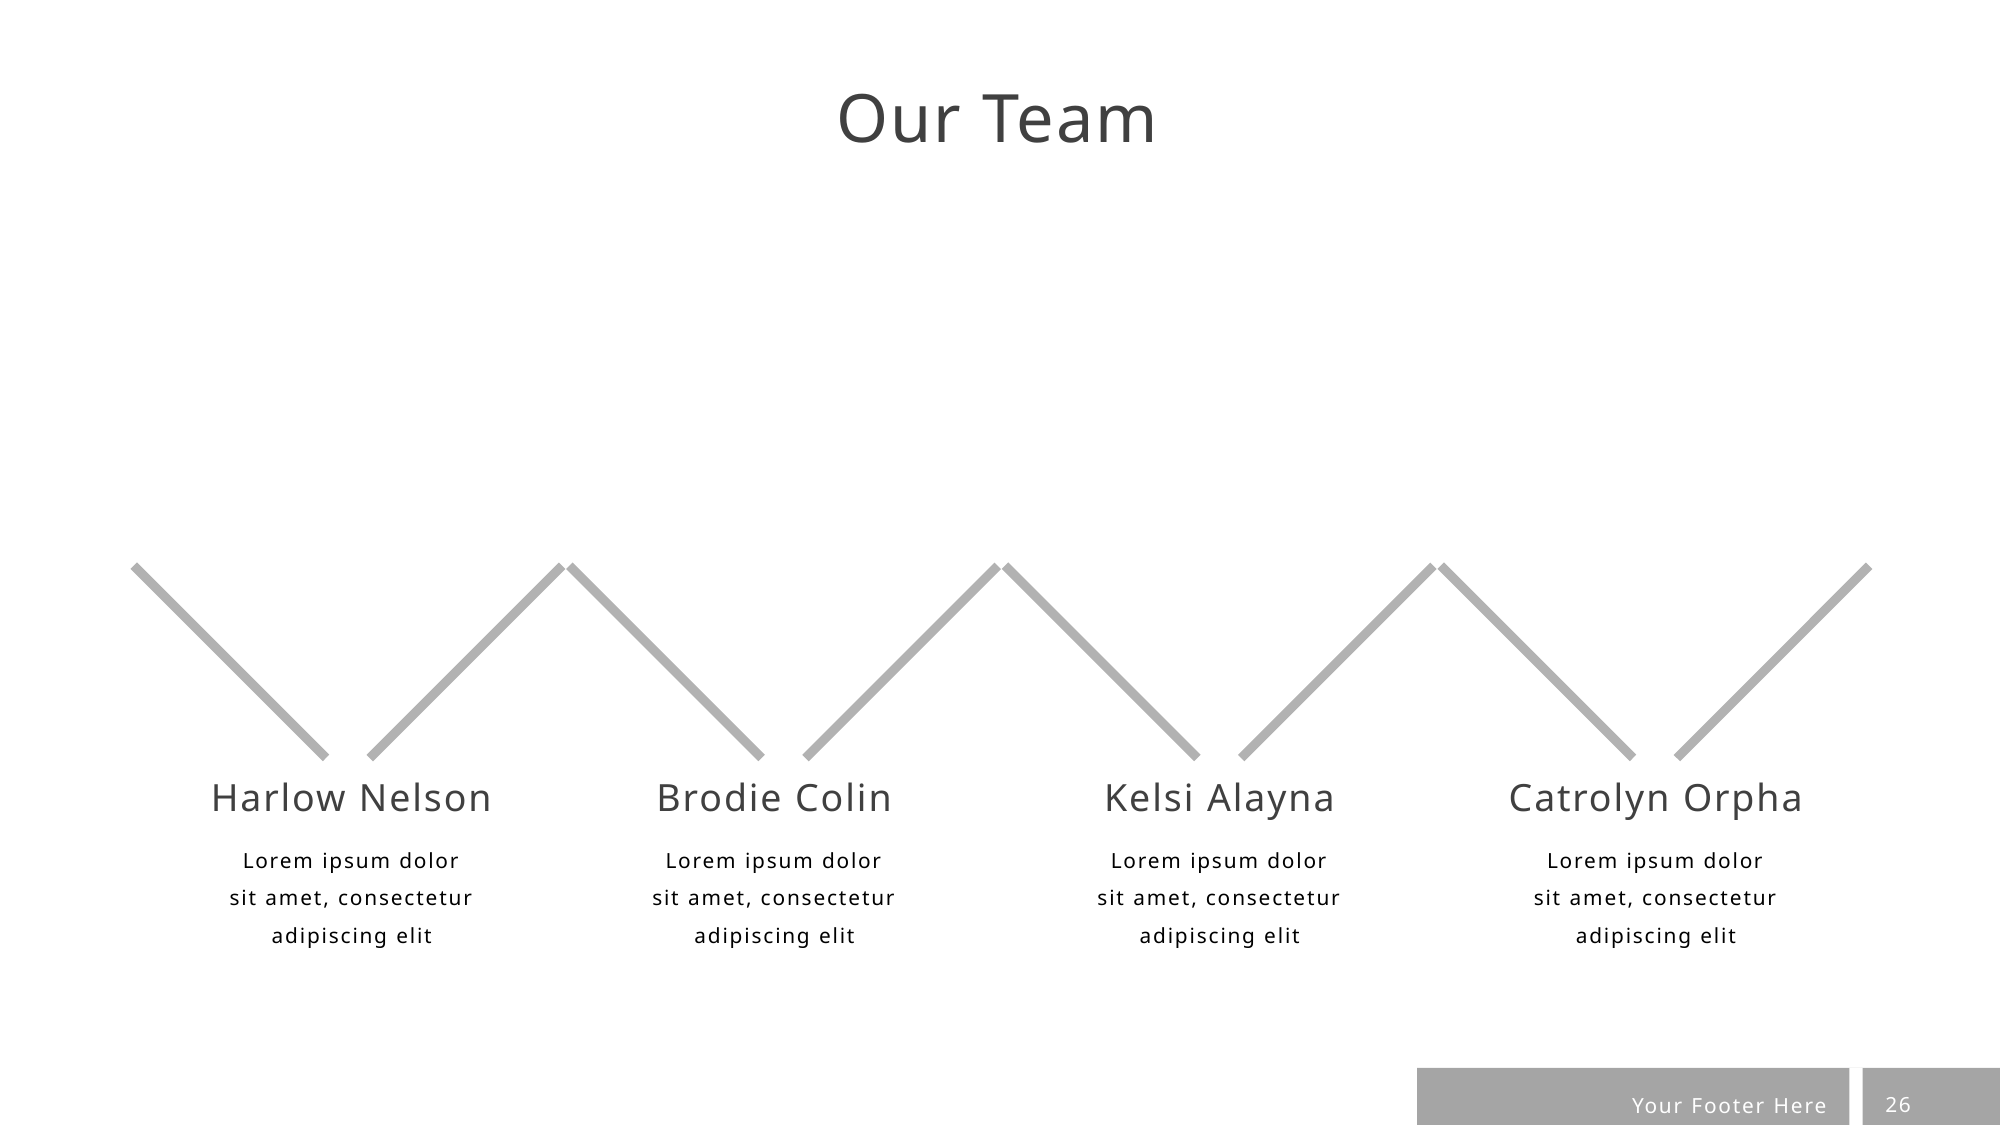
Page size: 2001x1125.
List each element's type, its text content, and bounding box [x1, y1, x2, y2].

picture [1024, 367, 1415, 758]
picture [588, 367, 979, 758]
picture [152, 367, 543, 758]
text_box [1415, 561, 1437, 593]
text_box [1239, 758, 1250, 763]
text_box Our Team [623, 68, 1372, 164]
picture [1461, 367, 1852, 758]
text_box [753, 758, 764, 763]
text_box [979, 561, 1001, 593]
text_box [1852, 561, 1874, 591]
text_box [128, 560, 152, 592]
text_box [1417, 1067, 2000, 1125]
text_box Kelsi Alayna [1089, 766, 1350, 827]
text_box Brodie Colin [641, 766, 908, 827]
text_box Harlow Nelson [196, 766, 508, 827]
text_box [564, 560, 588, 593]
text_box [1675, 758, 1685, 763]
text_box [1000, 560, 1024, 593]
text_box Catrolyn Orpha [1493, 766, 1818, 827]
text_box [1435, 560, 1461, 594]
text_box [368, 758, 378, 763]
text_box Lorem ipsum dolor sit amet, consectetur adipiscing elit [214, 827, 490, 955]
text_box [543, 561, 565, 593]
text_box [318, 758, 328, 763]
text_box [1189, 758, 1199, 763]
text_box [1625, 758, 1635, 763]
text_box [803, 758, 814, 763]
text_box Lorem ipsum dolor sit amet, consectetur adipiscing elit [1082, 827, 1358, 955]
text_box Lorem ipsum dolor sit amet, consectetur adipiscing elit [1518, 827, 1794, 955]
text_box Lorem ipsum dolor sit amet, consectetur adipiscing elit [636, 827, 912, 955]
